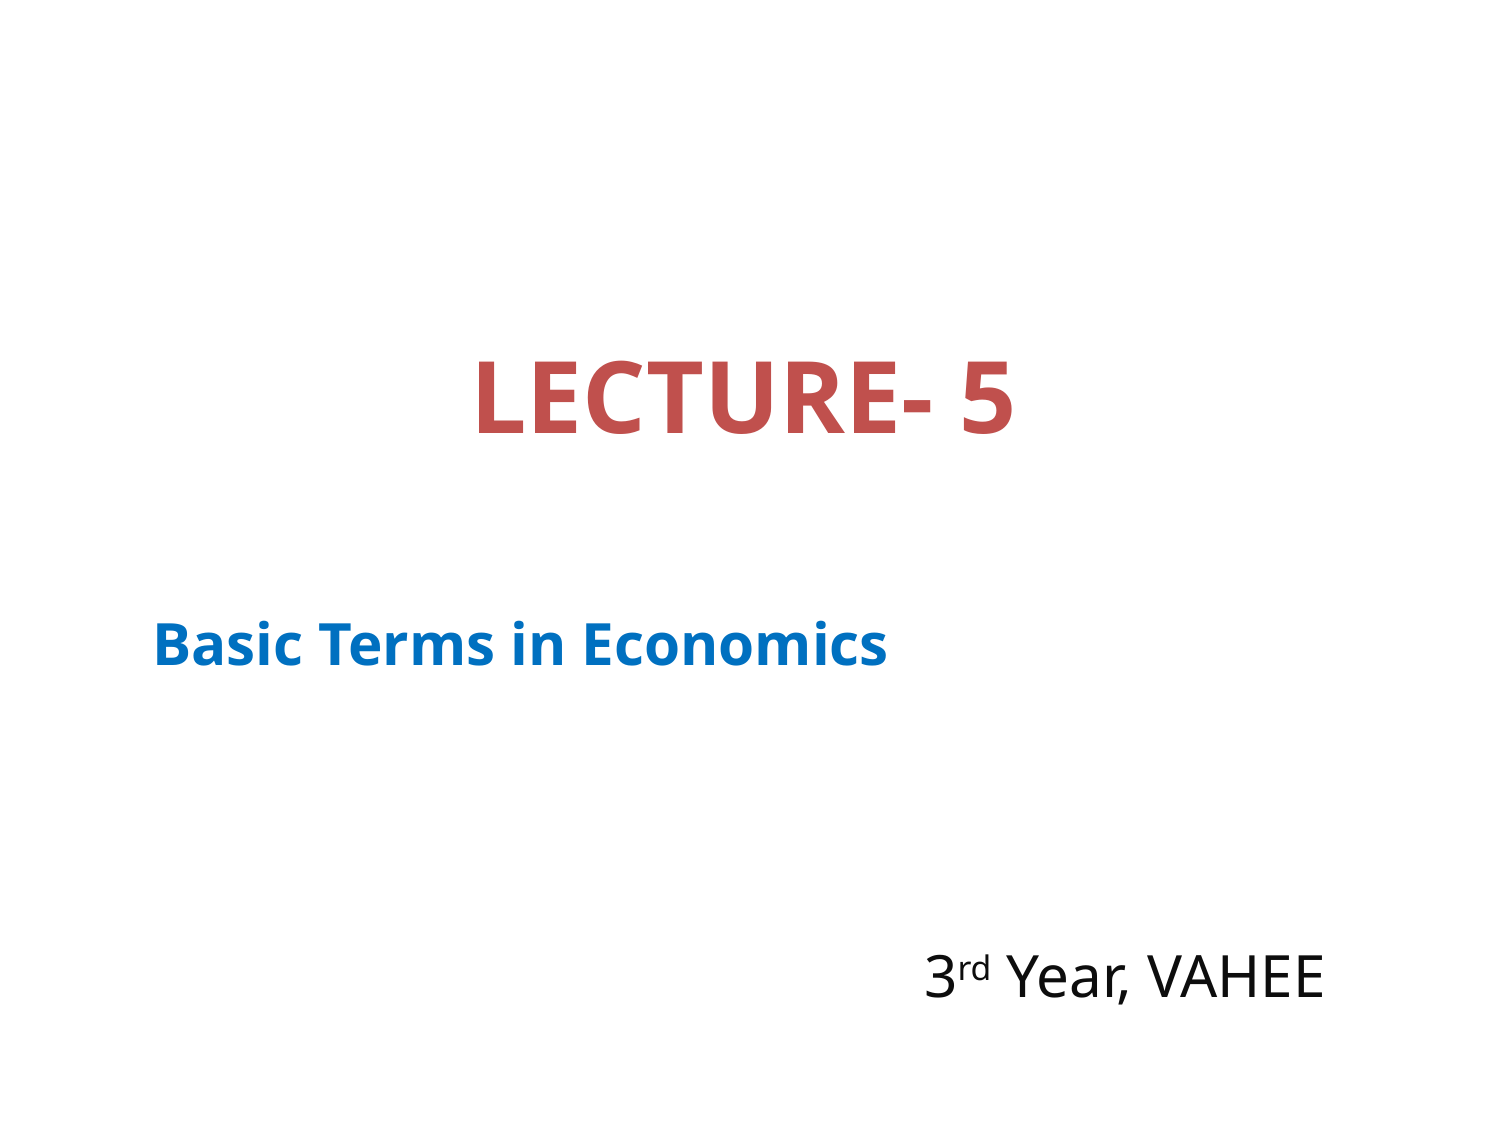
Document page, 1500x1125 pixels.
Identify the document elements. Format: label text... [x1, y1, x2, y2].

title LECTURE- 5 [50, 174, 1438, 613]
subtitle 3rd Year, VAHEE [699, 849, 1500, 1038]
text_box Basic Terms in Economics [137, 600, 1376, 685]
